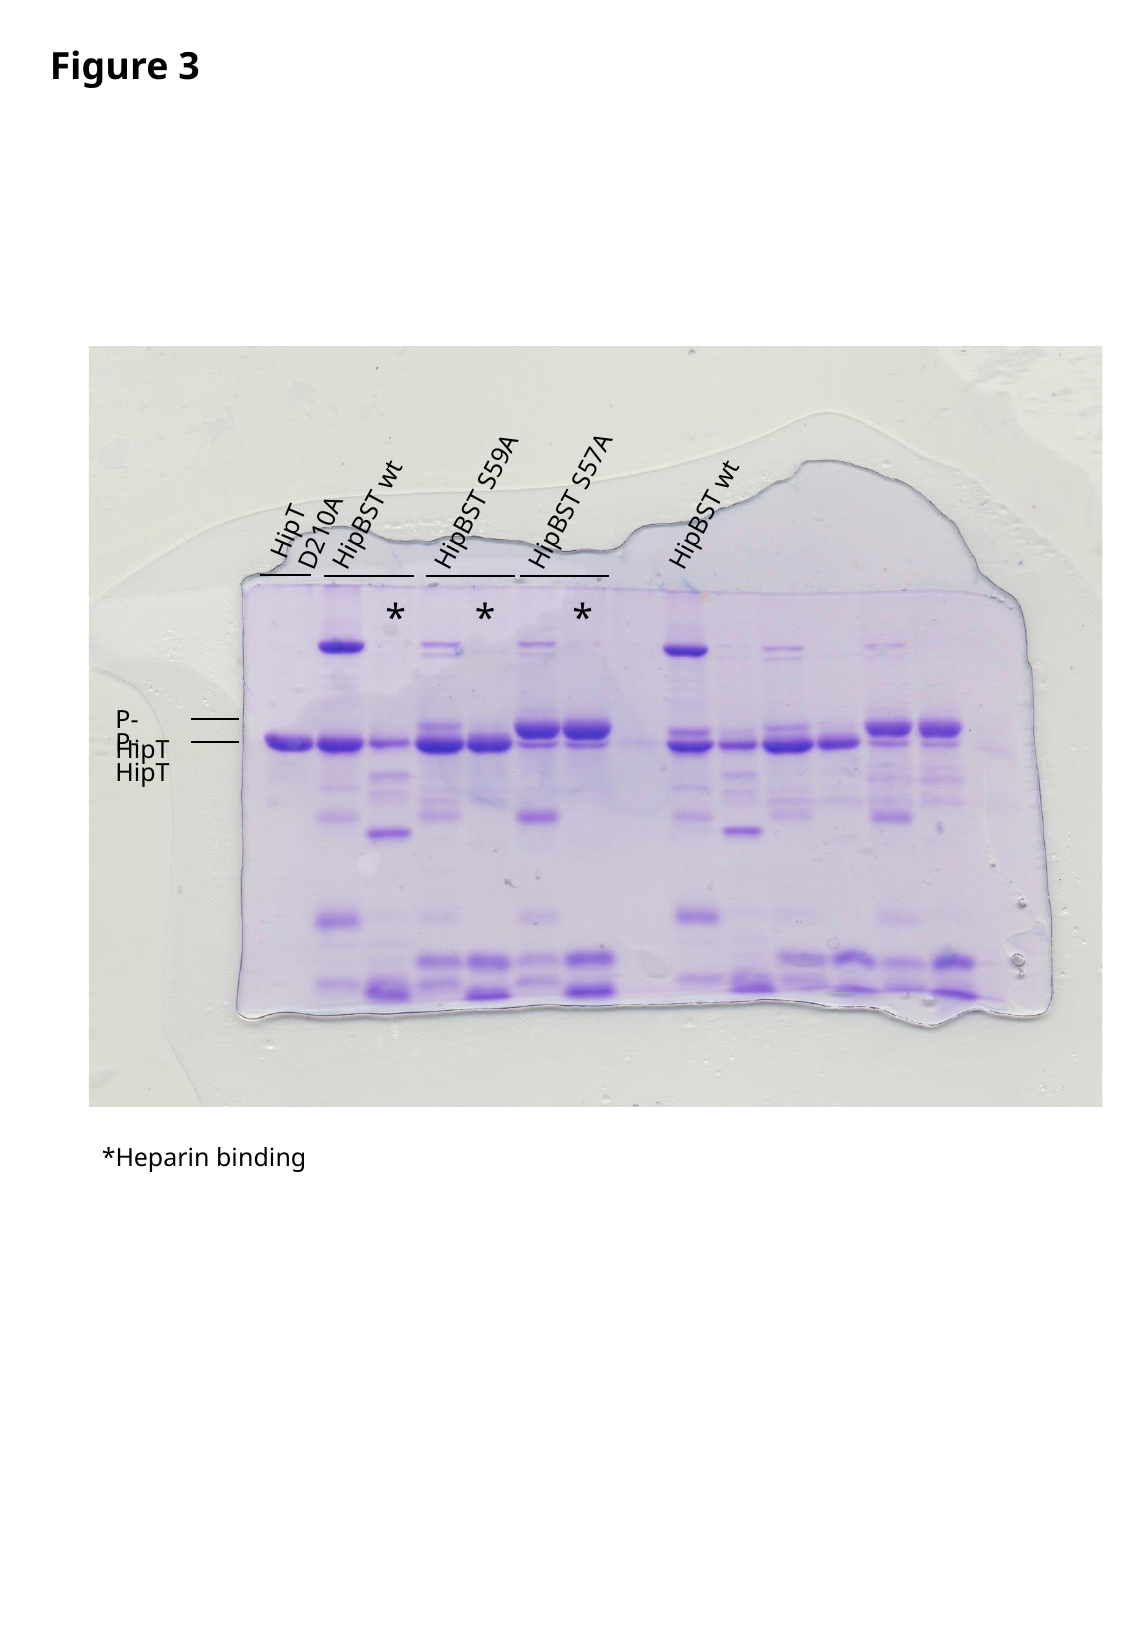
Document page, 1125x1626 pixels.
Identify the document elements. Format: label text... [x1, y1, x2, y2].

picture [88, 346, 1103, 1107]
text_box *Heparin binding [87, 1133, 360, 1179]
text_box Figure 3 [35, 34, 598, 95]
